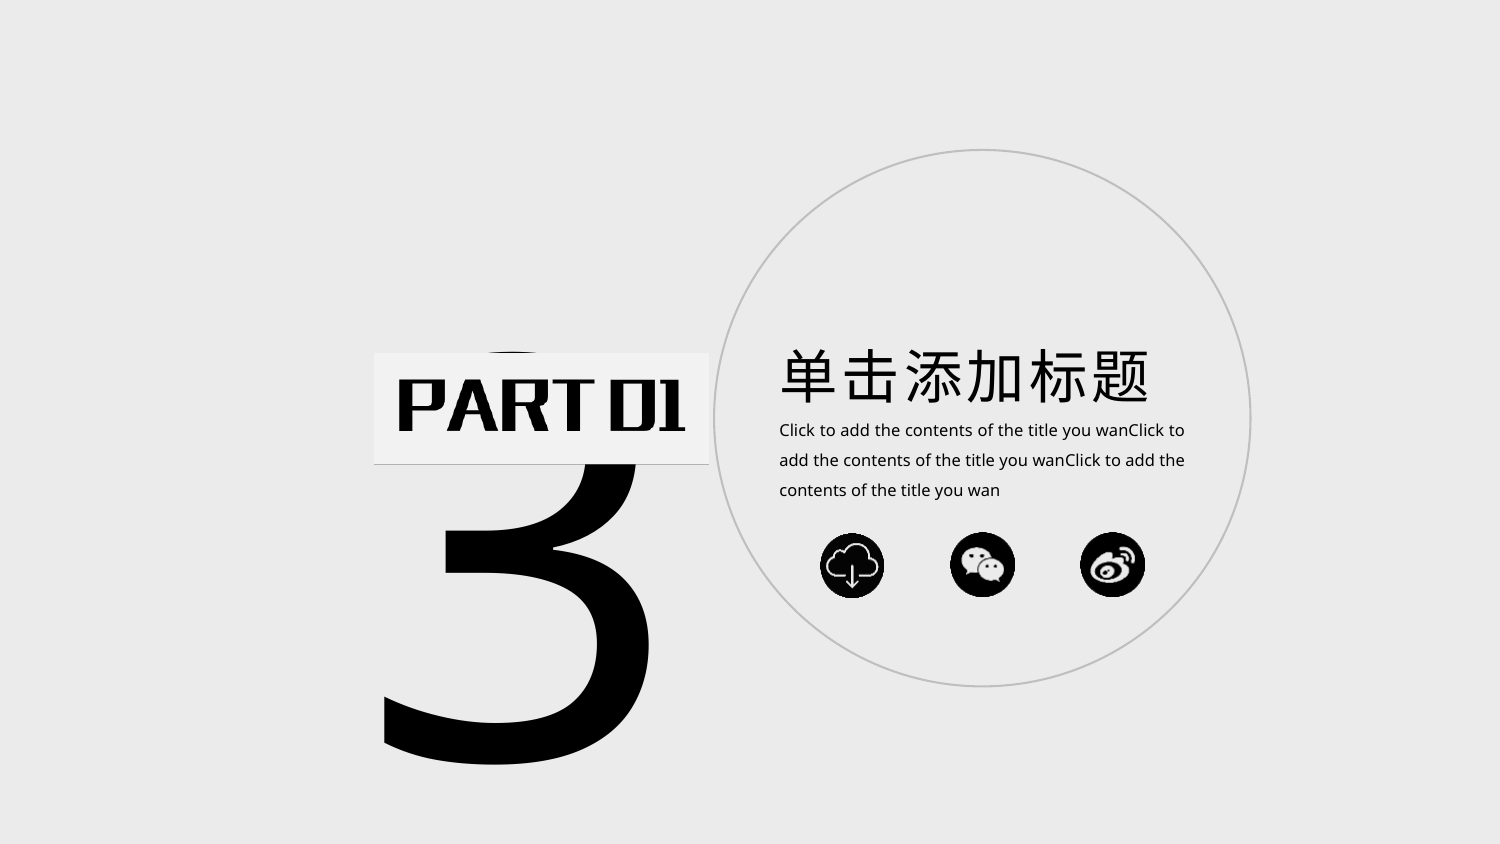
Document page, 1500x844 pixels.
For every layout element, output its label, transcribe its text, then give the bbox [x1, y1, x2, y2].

picture [1080, 532, 1145, 597]
picture [950, 532, 1015, 597]
picture [820, 533, 884, 598]
picture [362, 353, 720, 477]
text_box 3 [243, 0, 798, 844]
text_box 单击添加标题 Click to add the contents of the title you wanClick to add the contents of the title you wanClick to add the contents of the title you wan [764, 298, 1200, 507]
text_box [719, 148, 1252, 688]
